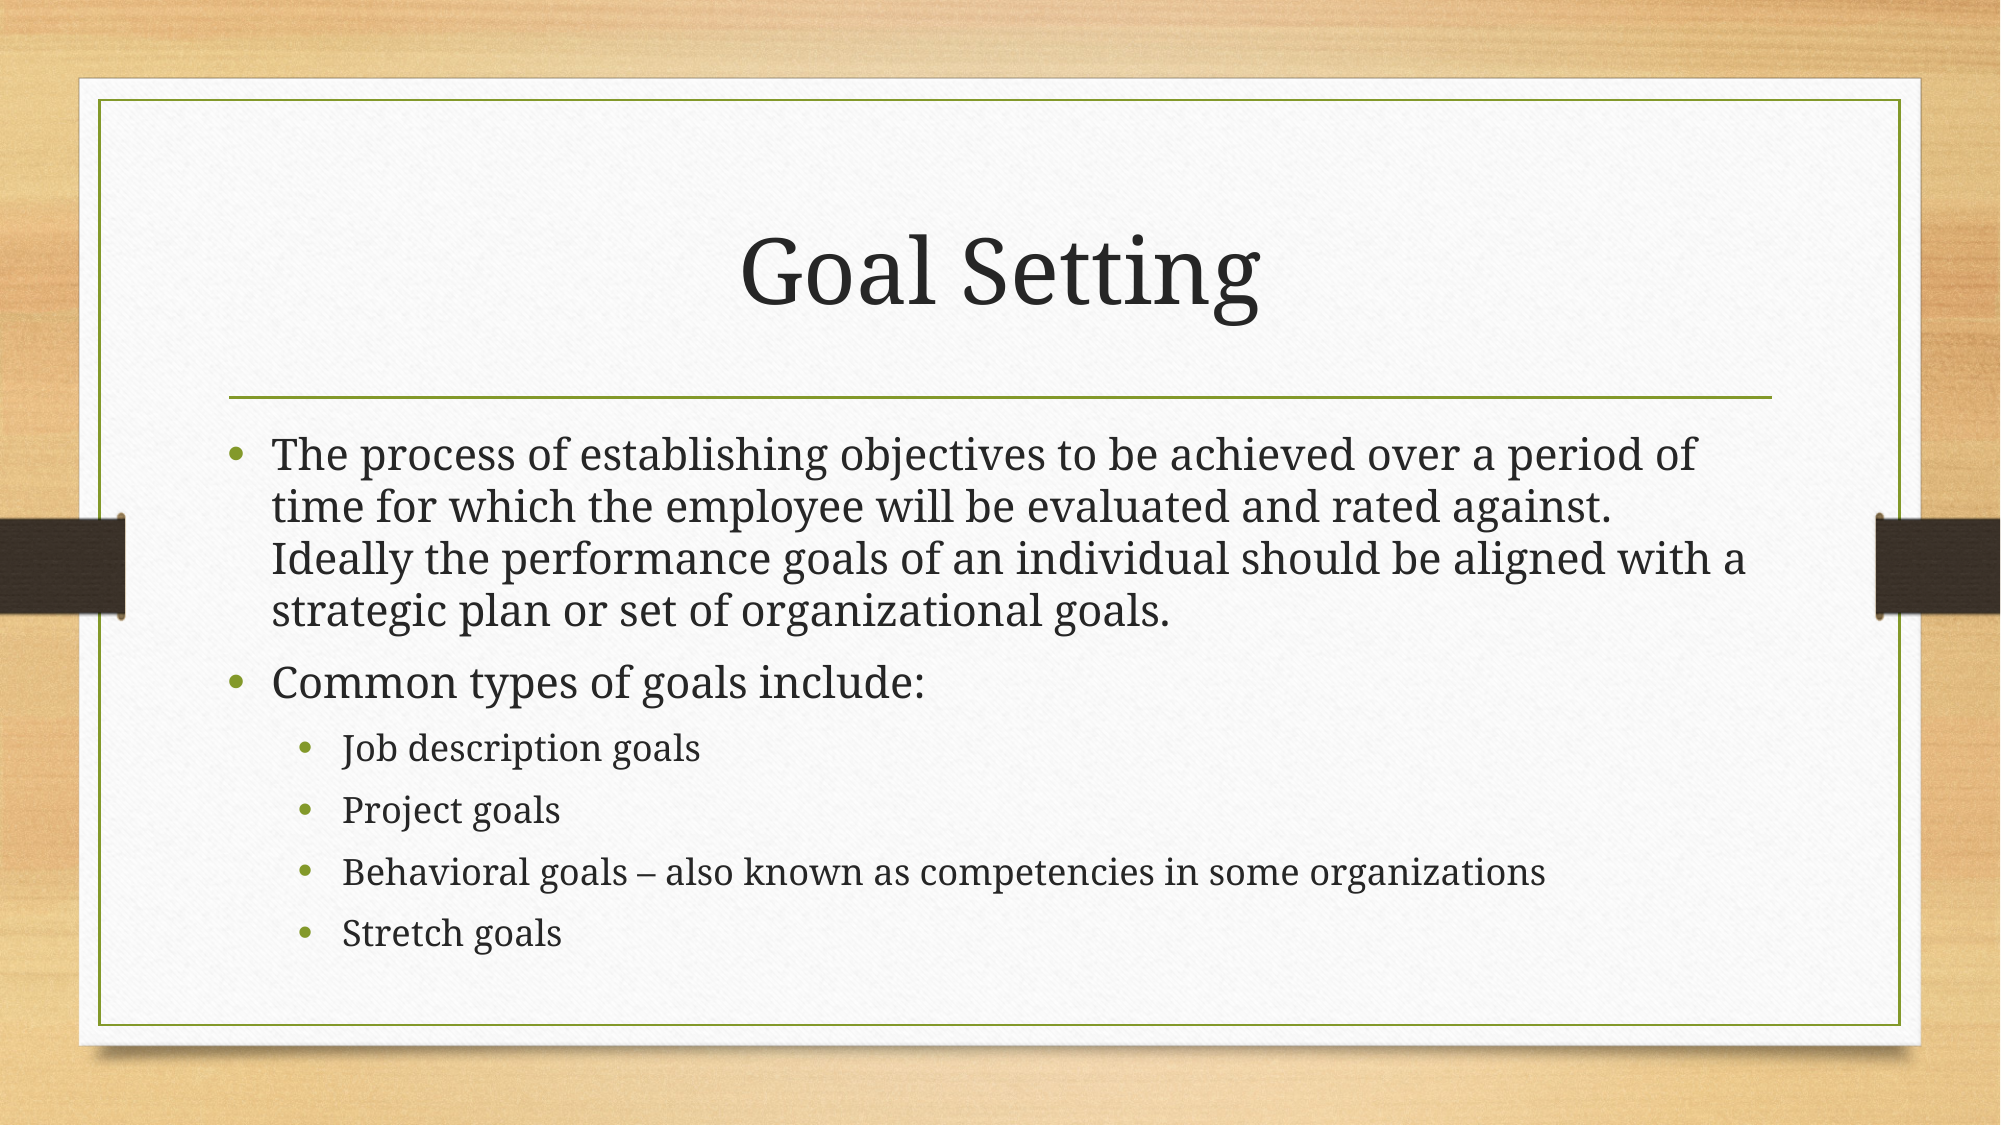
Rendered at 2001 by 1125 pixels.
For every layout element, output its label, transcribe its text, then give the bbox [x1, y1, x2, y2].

list The process of establishing objectives to be achieved over a period of time for which the employee will be evaluated and rated against. Ideally the performance goals of an individual should be aligned with a strategic plan or set of organizational goals. Common types of goals include: Job description goals Project goals Behavioral goals – also known as competencies in some organizations Stretch goals [212, 419, 1788, 964]
title Goal Setting [212, 161, 1788, 375]
picture [0, 0, 2001, 1125]
